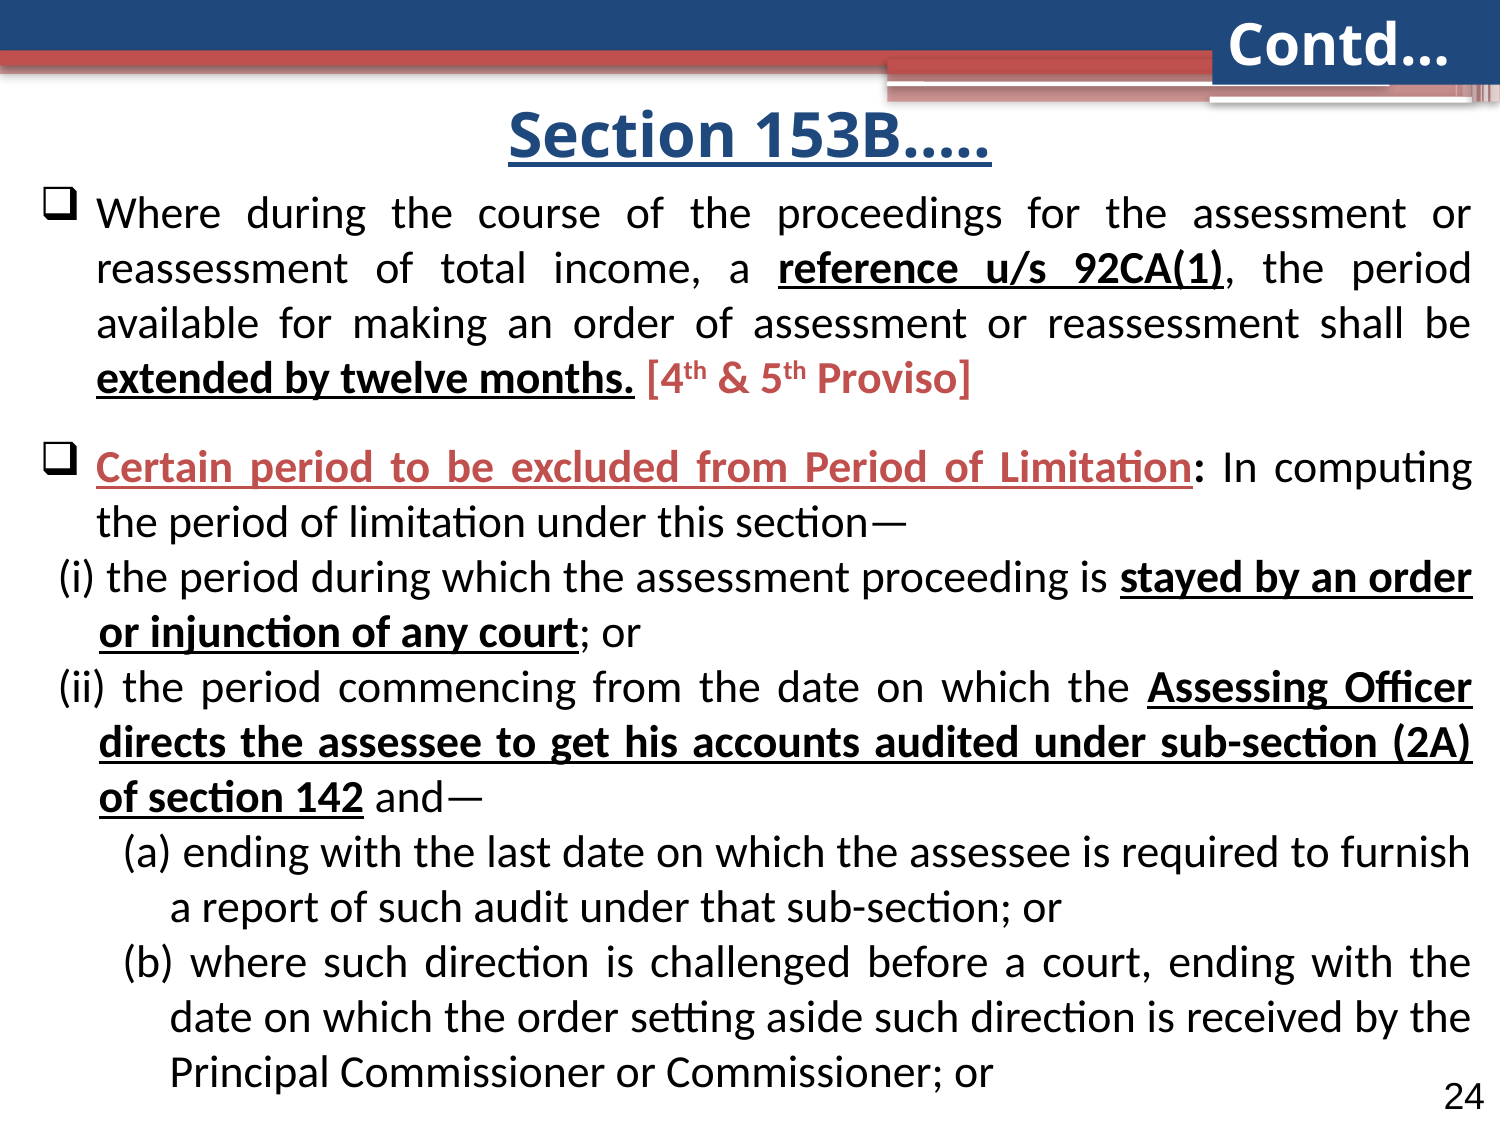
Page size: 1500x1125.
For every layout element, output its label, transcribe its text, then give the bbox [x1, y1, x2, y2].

text_box Section 153B….. [0, 87, 1500, 238]
text_box Where during the course of the proceedings for the assessment or reassessment of total income, a reference u/s 92CA(1), the period available for making an order of assessment or reassessment shall be extended by twelve months. [4th & 5th Proviso] Certain period to be excluded from Period of Limitation: In computing the period of limitation under this section— (i) the period during which the assessment proceeding is stayed by an order or injunction of any court; or (ii) the period commencing from the date on which the Assessing Officer directs the assessee to get his accounts audited under sub-section (2A) of section 142 and— (a) ending with the last date on which the assessee is required to furnish a report of such audit under that sub-section; or (b) where such direction is challenged before a court, ending with the date on which the order setting aside such direction is received by the Principal Commissioner or Commissioner; or [24, 238, 1488, 1105]
text_box Contd… [1212, 0, 1500, 85]
slide_number 24 [1374, 1064, 1500, 1125]
